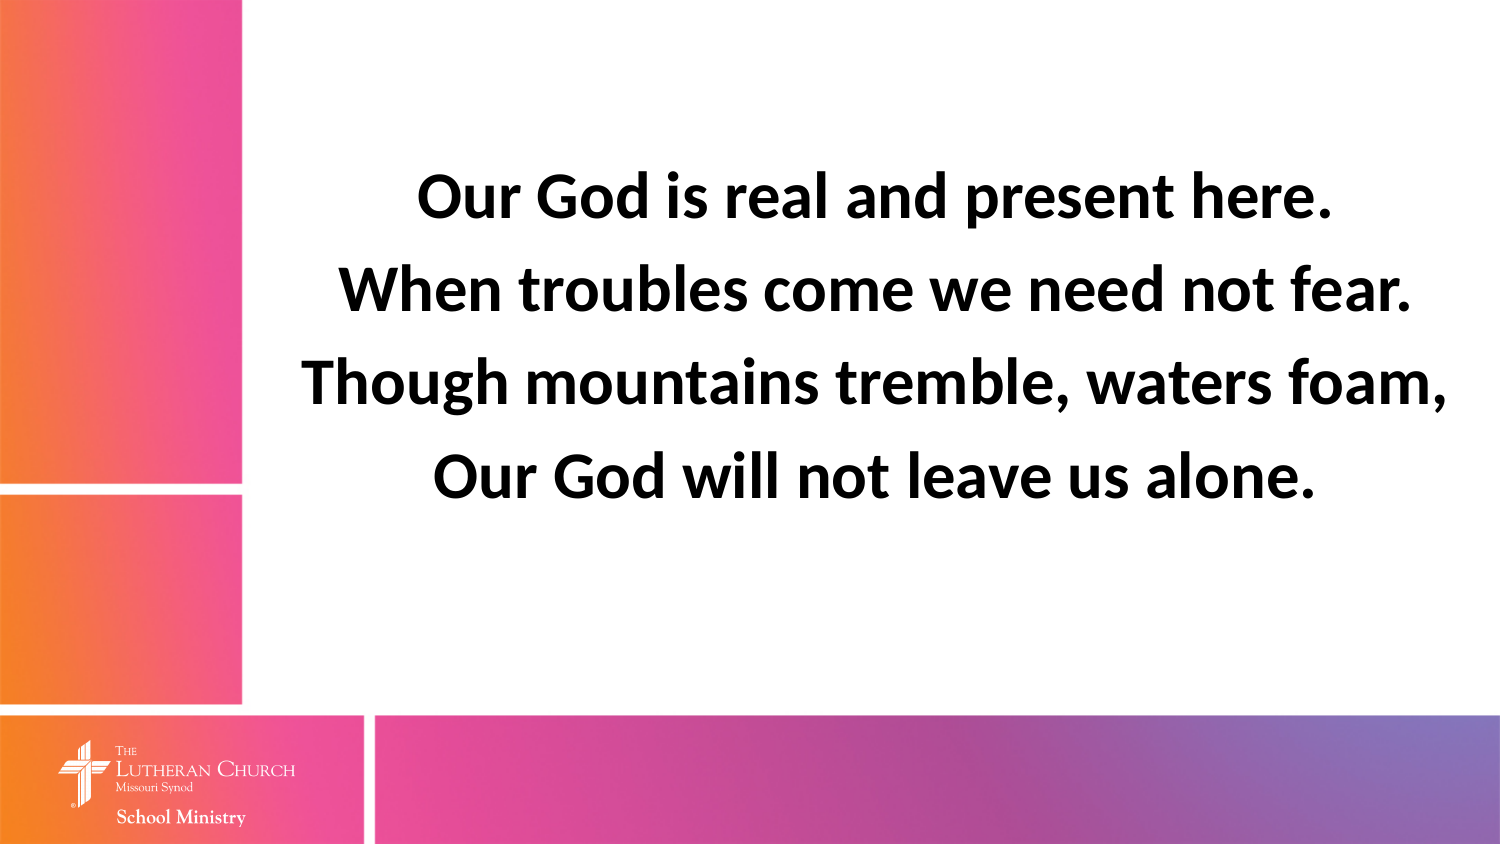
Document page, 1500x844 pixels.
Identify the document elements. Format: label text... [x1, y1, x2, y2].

list Our God is real and present here. When troubles come we need not fear. Though mountains tremble, waters foam, Our God will not leave us alone. [276, 143, 1476, 548]
picture [0, 0, 1500, 844]
